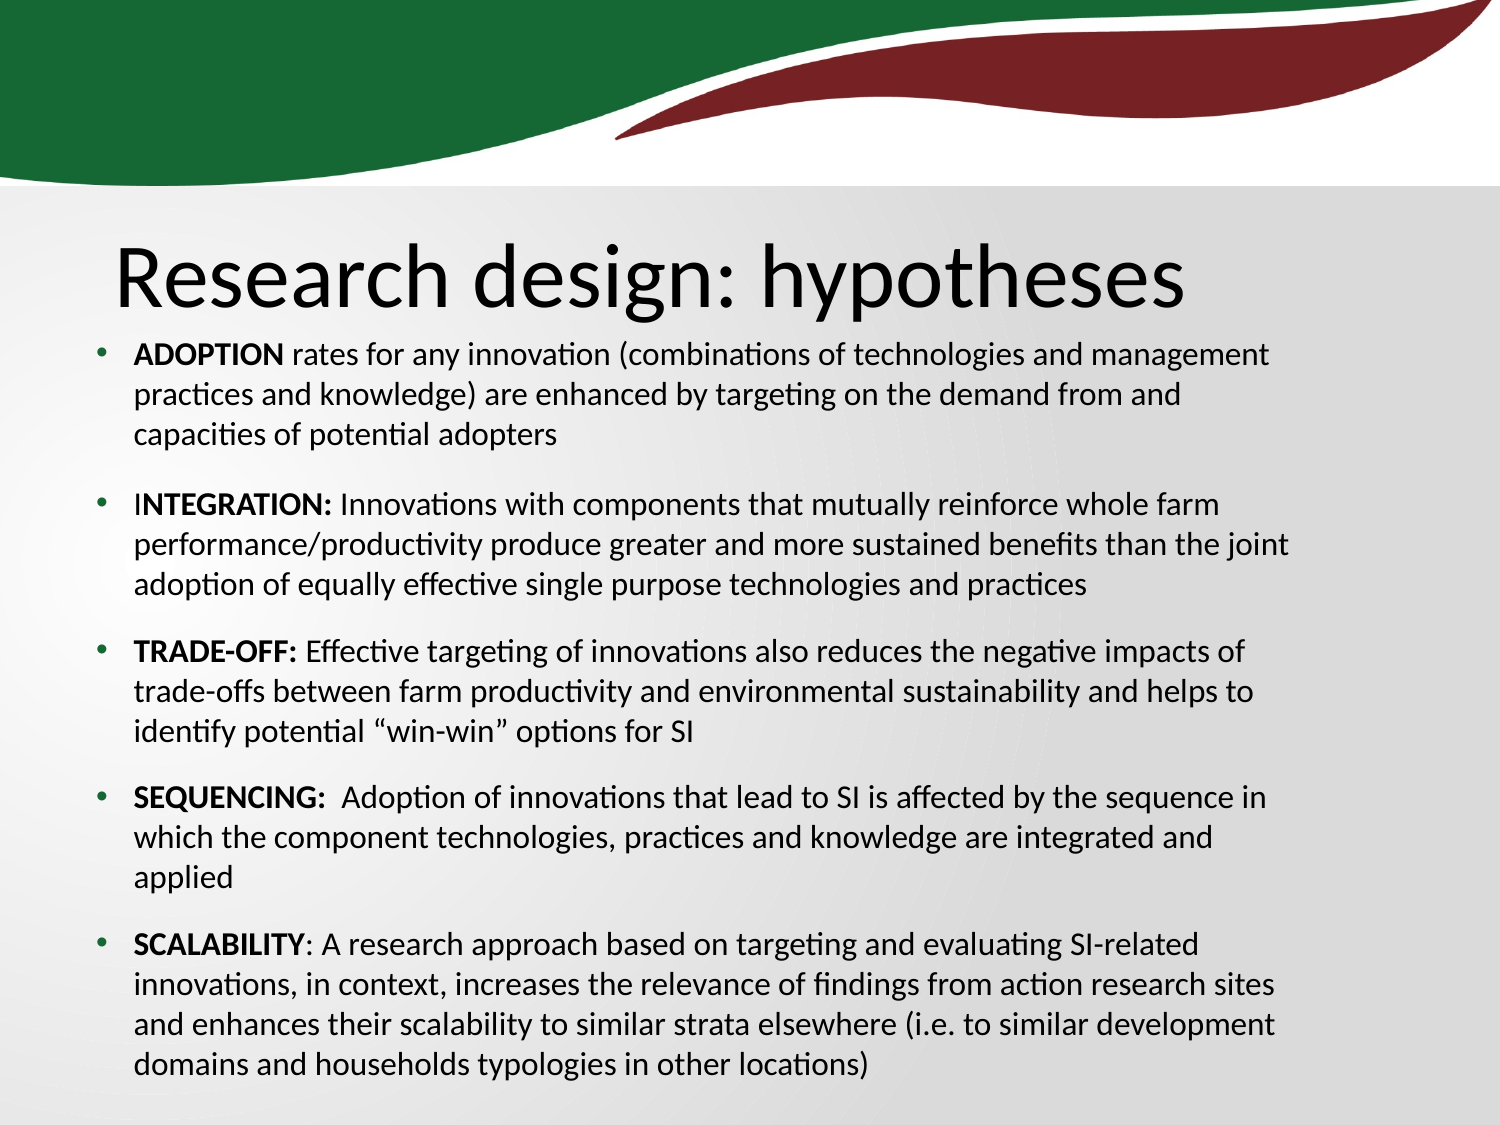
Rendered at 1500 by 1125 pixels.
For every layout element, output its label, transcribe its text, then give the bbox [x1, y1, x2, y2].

picture [0, 0, 1500, 186]
list ADOPTION rates for any innovation (combinations of technologies and management practices and knowledge) are enhanced by targeting on the demand from and capacities of potential adopters INTEGRATION: Innovations with components that mutually reinforce whole farm performance/productivity produce greater and more sustained benefits than the joint adoption of equally effective single purpose technologies and practices TRADE-OFF: Effective targeting of innovations also reduces the negative impacts of trade-offs between farm productivity and environmental sustainability and helps to identify potential “win-win” options for SI SEQUENCING: Adoption of innovations that lead to SI is affected by the sequence in which the component technologies, practices and knowledge are integrated and applied SCALABILITY: A research approach based on targeting and evaluating SI-related innovations, in context, increases the relevance of findings from action research sites and enhances their scalability to similar strata elsewhere (i.e. to similar development domains and households typologies in other locations) [62, 324, 1313, 1013]
text_box Research design: hypotheses [100, 208, 1351, 358]
